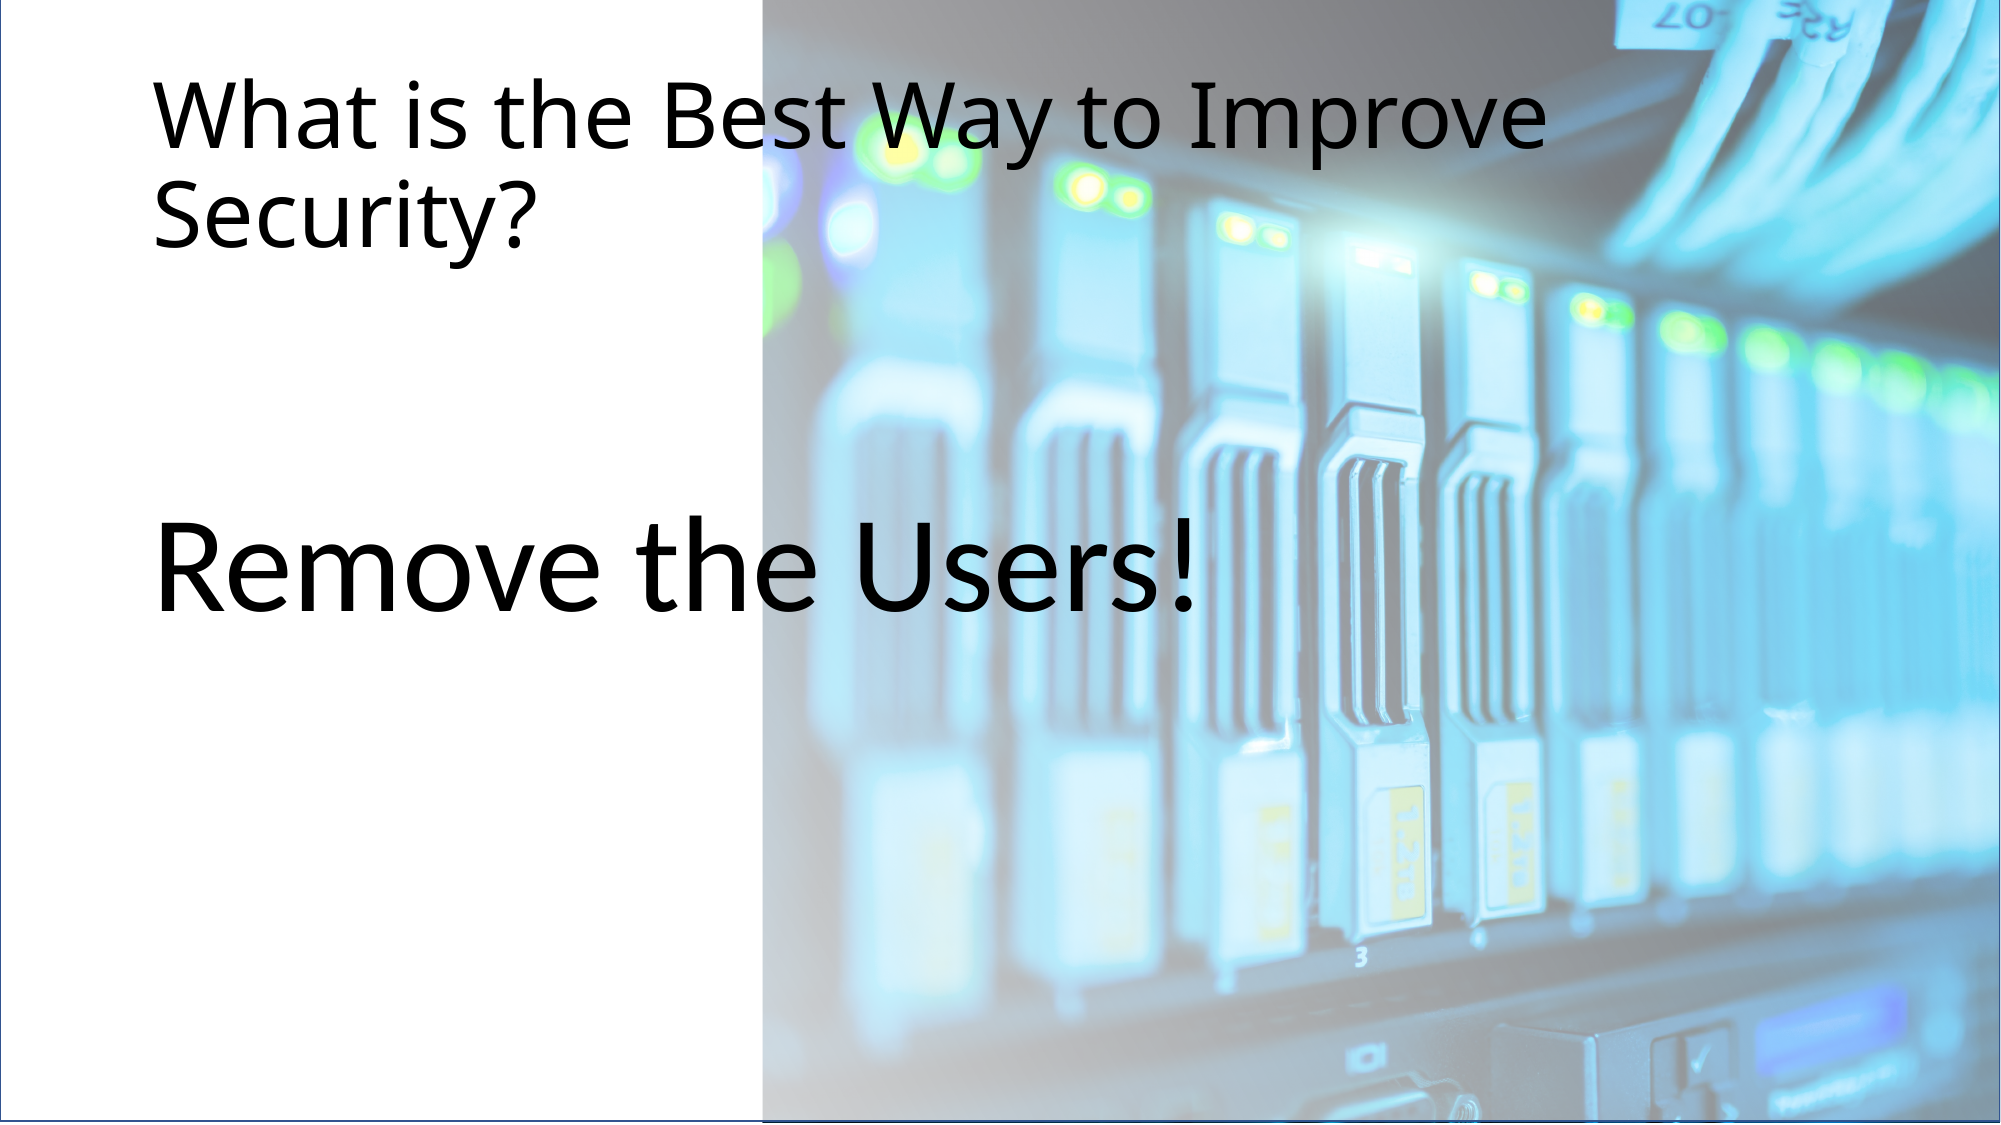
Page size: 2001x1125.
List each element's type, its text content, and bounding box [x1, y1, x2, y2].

title What is the Best Way to Improve Security? [137, 59, 1863, 278]
list Remove the Users! [137, 299, 1863, 1014]
